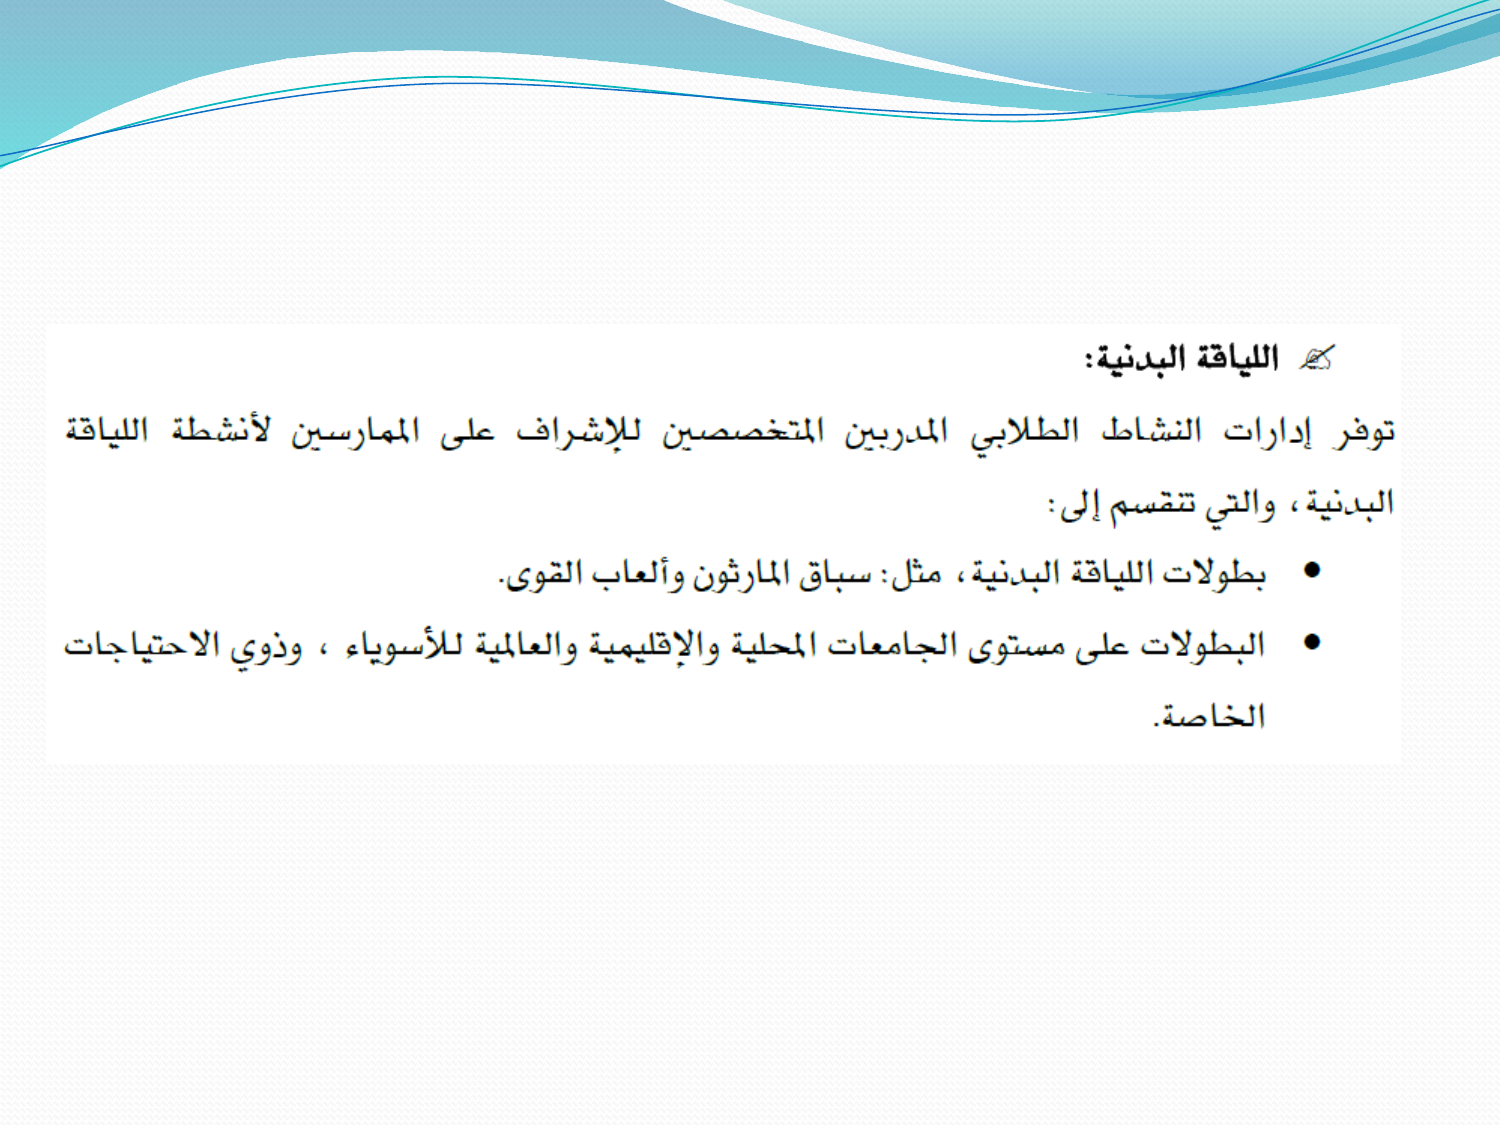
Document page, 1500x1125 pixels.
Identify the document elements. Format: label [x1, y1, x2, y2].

picture [45, 324, 1402, 765]
